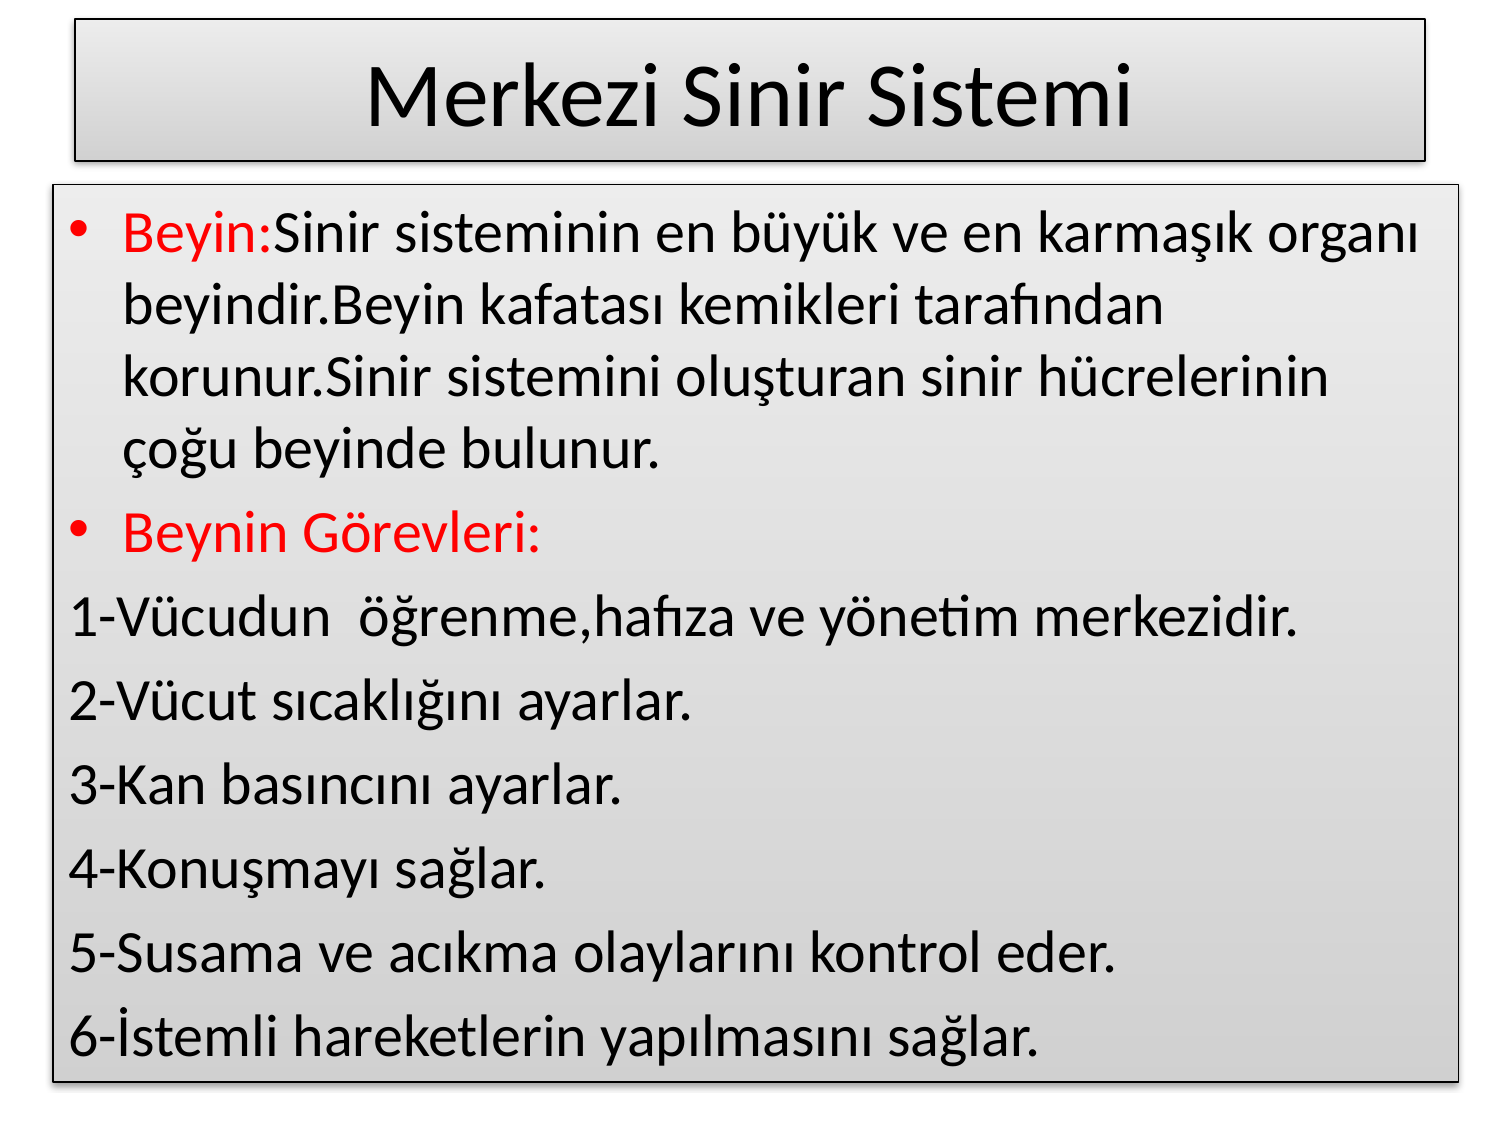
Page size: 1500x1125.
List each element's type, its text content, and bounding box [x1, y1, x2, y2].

list Beyin:Sinir sisteminin en büyük ve en karmaşık organı beyindir.Beyin kafatası kemikleri tarafından korunur.Sinir sistemini oluşturan sinir hücrelerinin çoğu beyinde bulunur. Beynin Görevleri: 1-Vücudun öğrenme,hafıza ve yönetim merkezidir. 2-Vücut sıcaklığını ayarlar. 3-Kan basıncını ayarlar. 4-Konuşmayı sağlar. 5-Susama ve acıkma olaylarını kontrol eder. 6-İstemli hareketlerin yapılmasını sağlar. [52, 184, 1459, 1083]
title Merkezi Sinir Sistemi [74, 18, 1426, 162]
